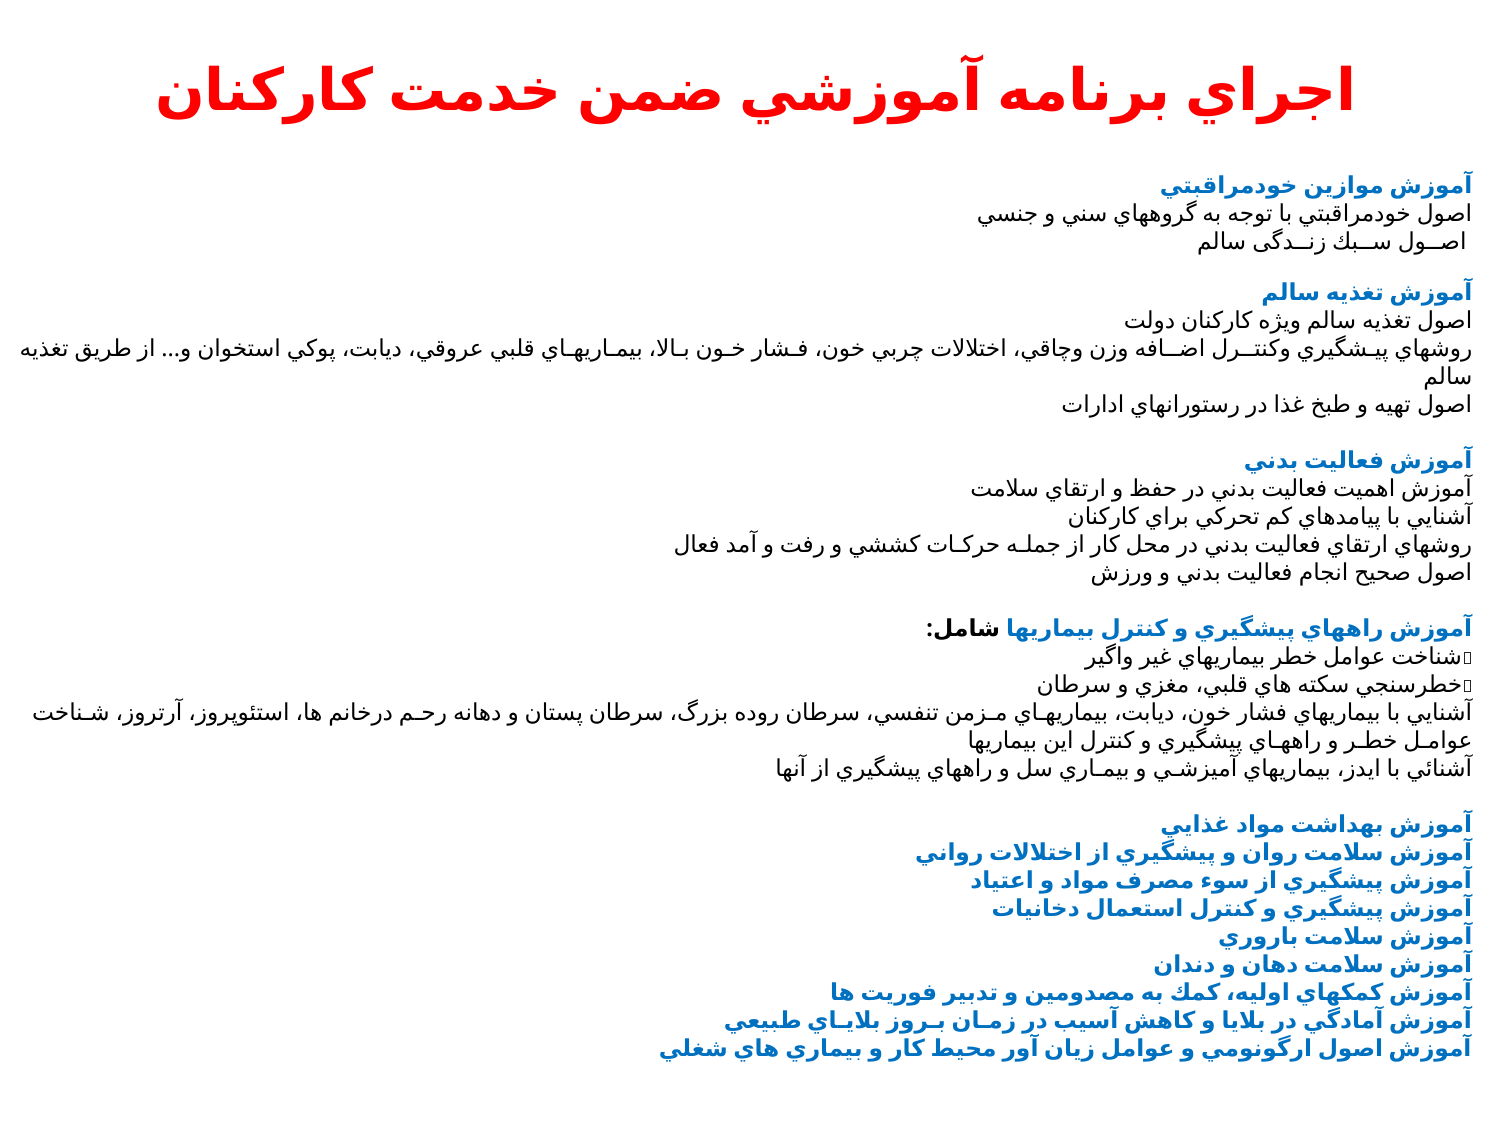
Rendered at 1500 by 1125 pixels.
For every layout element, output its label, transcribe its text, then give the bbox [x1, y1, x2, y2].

title اجراي برنامه آموزشي ضمن خدمت كاركنان [50, 24, 1463, 150]
list آموزش موازين خودمراقبتي اصول خودمراقبتي با توجه به گروههاي سني و جنسي اصــول ســبك زنــدگی سالم آموزش تغذيه سالم اصول تغذيه سالم ويژه كاركنان دولت روشهاي پيـشگيري وكنتــرل اضــافه وزن وچاقي، اختلالات چربي خون، فـشار خـون بـالا، بيمـاريهـاي قلبي عروقي، ديابت، پوكي استخوان و... از طريق تغذيه سالم اصول تهيه و طبخ غذا در رستورانهاي ادارات آموزش فعاليت بدني آموزش اهميت فعاليت بدني در حفظ و ارتقاي سلامت آشنايي با پيامدهاي كم تحركي براي كاركنان روشهاي ارتقاي فعاليت بدني در محل كار از جملـه حركـات كششي و رفت و آمد فعال اصول صحيح انجام فعاليت بدني و ورزش آموزش راههاي پيشگيري و كنترل بيماريها شامل: شناخت عوامل خطر بيماريهاي غير واگير خطرسنجي سكته هاي قلبي، مغزي و سرطان آشنايي با بيماريهاي فشار خون، ديابت، بيماريهـاي مـزمن تنفسي، سرطان روده بزرگ، سرطان پستان و دهانه رحـم درخانم ها، استئوپروز، آرتروز، شـناخت عوامـل خطـر و راههـاي پيشگيري و كنترل اين بيماريها آشنائي با ايدز، بيماريهاي آميزشـي و بيمـاري سل و راههاي پيشگيري از آنها آموزش بهداشت مواد غذايي آموزش سلامت روان و پيشگيري از اختلالات رواني آموزش پيشگيري از سوء مصرف مواد و اعتياد آموزش پيشگيري و كنترل استعمال دخانيات آموزش سلامت باروري آموزش سلامت دهان و دندان آموزش كمكهاي اوليه، كمك به مصدومين و تدبير فوريت ها آموزش آمادگي در بلايا و كاهش آسيب در زمـان بـروز بلايـاي طبيعي آموزش اصول ارگونومي و عوامل زيان آور محيط كار و بيماري هاي شغلي [0, 162, 1488, 1075]
